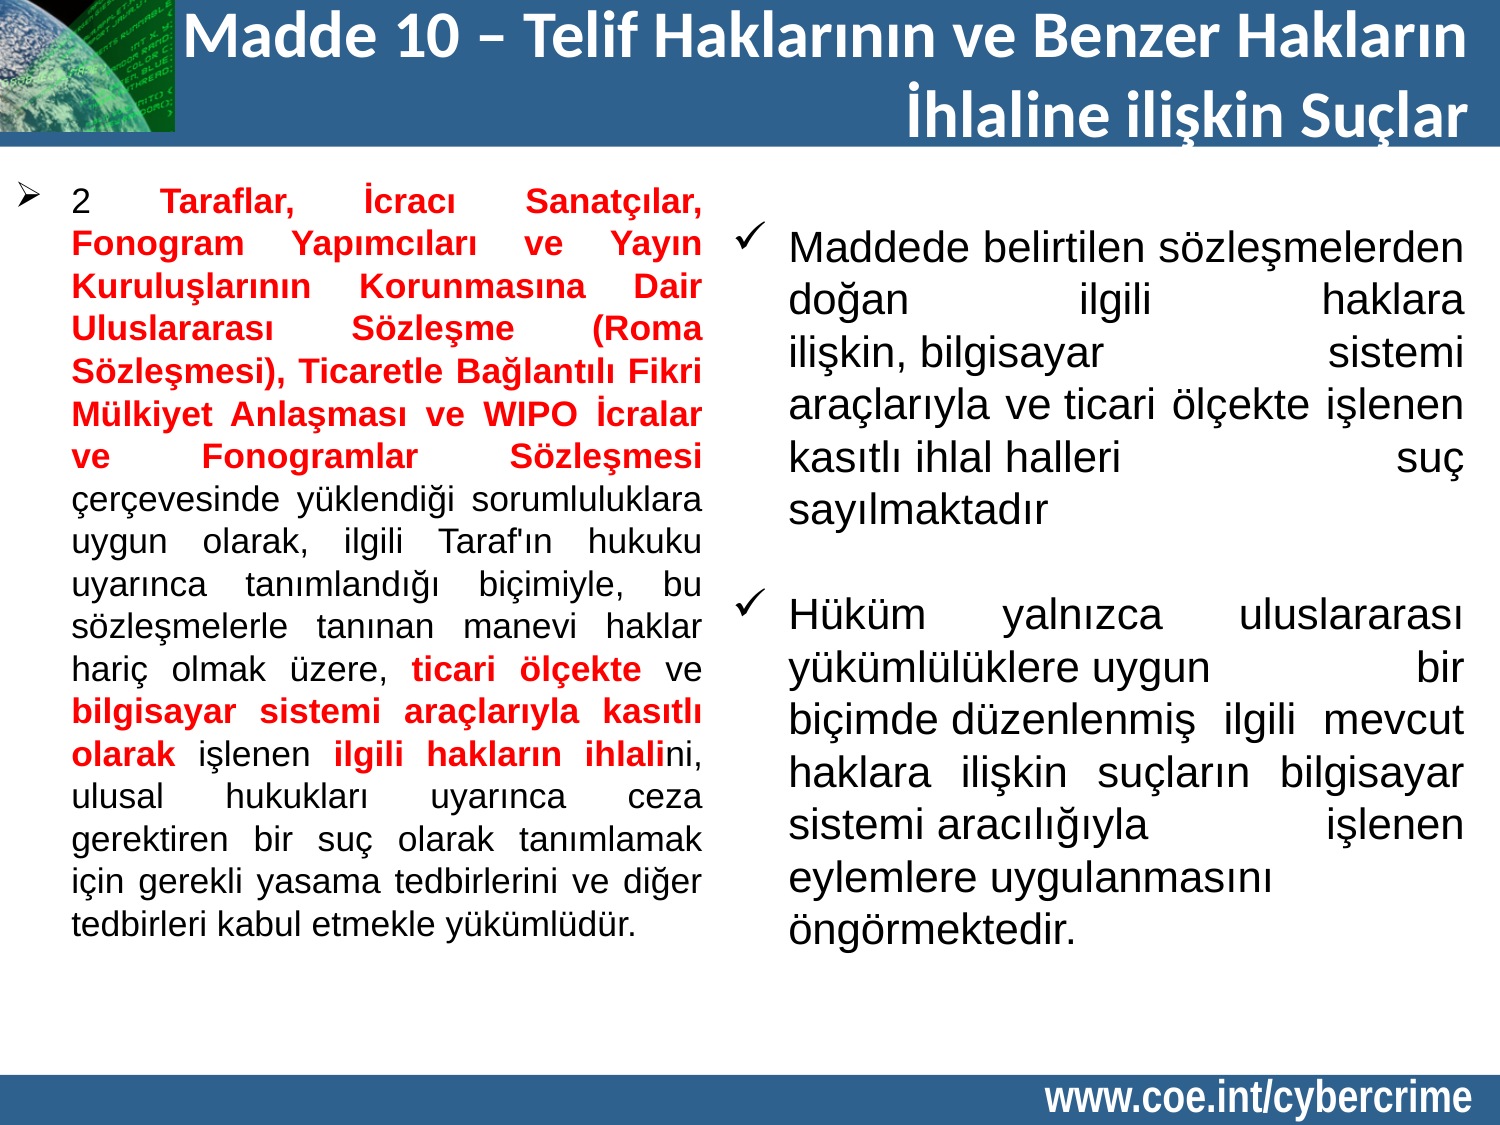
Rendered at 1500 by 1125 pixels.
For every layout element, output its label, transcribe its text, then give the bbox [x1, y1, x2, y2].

text_box 2 Taraflar, İcracı Sanatçılar, Fonogram Yapımcıları ve Yayın Kuruluşlarının Korunmasına Dair Uluslararası Sözleşme (Roma Sözleşmesi), Ticaretle Bağlantılı Fikri Mülkiyet Anlaşması ve WIPO İcralar ve Fonogramlar Sözleşmesi çerçevesinde yüklendiği sorumluluklara uygun olarak, ilgili Taraf'ın hukuku uyarınca tanımlandığı biçimiyle, bu sözleşmelerle tanınan manevi haklar hariç olmak üzere, ticari ölçekte ve bilgisayar sistemi araçlarıyla kasıtlı olarak işlenen ilgili hakların ihlalini, ulusal hukukları uyarınca ceza gerektiren bir suç olarak tanımlamak için gerekli yasama tedbirlerini ve diğer tedbirleri kabul etmekle yükümlüdür. [0, 170, 718, 951]
text_box [0, 1073, 1030, 1125]
text_box www.coe.int/cybercrime [1030, 1059, 1500, 1125]
picture [0, 0, 175, 132]
text_box Madde 10 – Telif Haklarının ve Benzer Hakların İhlaline ilişkin Suçlar [0, 0, 1500, 149]
text_box Maddede belirtilen sözleşmelerden doğan ilgili haklara ilişkin, bilgisayar sistemi araçlarıyla ve ticari ölçekte işlenen kasıtlı ihlal halleri suç sayılmaktadır Hüküm yalnızca uluslararası yükümlülüklere uygun bir biçimde düzenlenmiş ilgili mevcut haklara ilişkin suçların bilgisayar sistemi aracılığıyla işlenen eylemlere uygulanmasını öngörmektedir. [717, 211, 1481, 962]
